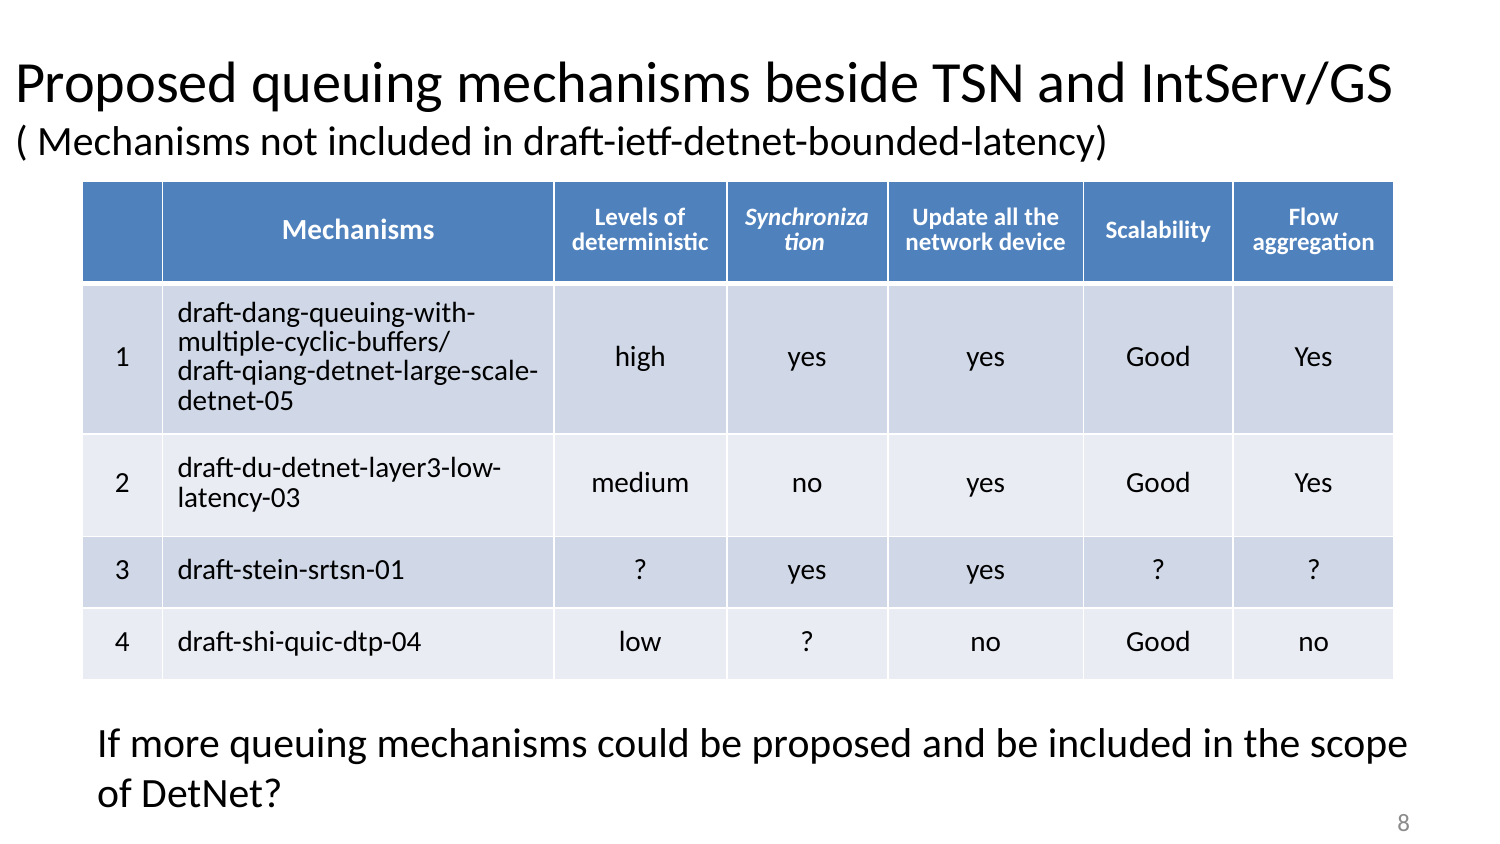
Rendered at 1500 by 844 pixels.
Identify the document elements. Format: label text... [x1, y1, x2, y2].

table_cell draft-dang-queuing-with-multiple-cyclic-buffers/ draft-qiang-detnet-large-scale-detnet-05 [163, 286, 553, 433]
table_cell yes [889, 286, 1083, 433]
table_header Mechanisms [163, 182, 553, 281]
table_cell medium [555, 435, 726, 536]
table_cell Good [1084, 609, 1232, 679]
table_cell no [889, 609, 1083, 679]
table_cell 3 [83, 537, 162, 607]
table_cell ? [555, 537, 726, 607]
table_cell low [555, 609, 726, 679]
table_header Synchronization [728, 182, 887, 281]
table_cell draft-du-detnet-layer3-low-latency-03 [163, 435, 553, 536]
table_cell no [1234, 609, 1393, 679]
table_cell Yes [1234, 435, 1393, 536]
slide_number 8 [1074, 798, 1425, 844]
table_cell high [555, 286, 726, 433]
table_cell ? [1234, 537, 1393, 607]
table_cell yes [728, 286, 887, 433]
table_cell 4 [83, 609, 162, 679]
table_header Update all the network device [889, 182, 1083, 281]
table_cell yes [889, 537, 1083, 607]
table_header [83, 182, 162, 281]
table_cell Good [1084, 286, 1232, 433]
table_cell 2 [83, 435, 162, 536]
table_cell Good [1084, 435, 1232, 536]
table_cell Yes [1234, 286, 1393, 433]
table_header Flow aggregation [1234, 182, 1393, 281]
table_cell 1 [83, 286, 162, 433]
table_header Scalability [1084, 182, 1232, 281]
table_cell draft-shi-quic-dtp-04 [163, 609, 553, 679]
table_cell draft-stein-srtsn-01 [163, 537, 553, 607]
table_cell no [728, 435, 887, 536]
table_cell yes [889, 435, 1083, 536]
table_header Levels of deterministic [555, 182, 726, 281]
table_cell ? [1084, 537, 1232, 607]
table_cell yes [728, 537, 887, 607]
title Proposed queuing mechanisms beside TSN and IntServ/GS ( Mechanisms not included in draft-ietf-detnet-bounded-latency) [0, 33, 1500, 175]
list If more queuing mechanisms could be proposed and be included in the scope of DetNet? [82, 708, 1432, 833]
table_cell ? [728, 609, 887, 679]
